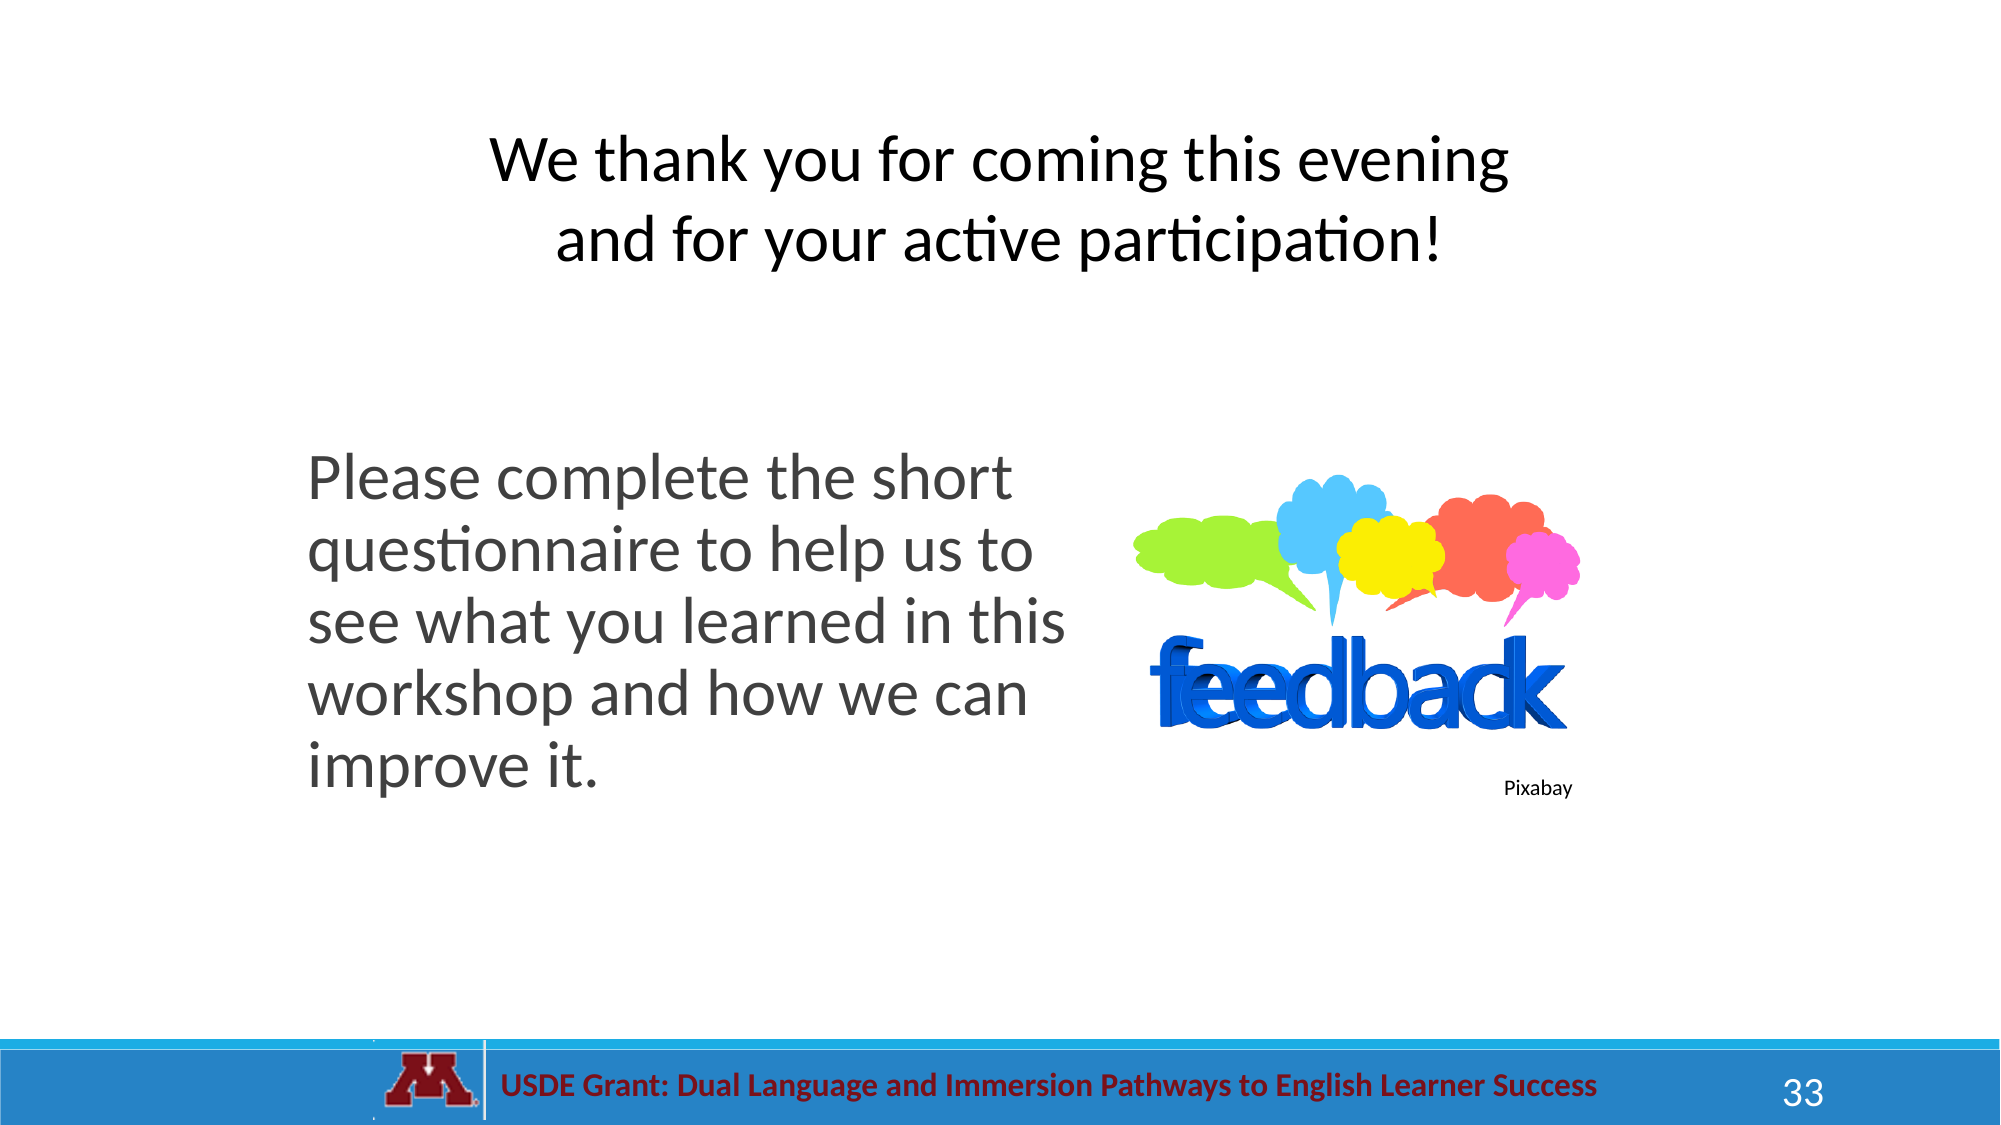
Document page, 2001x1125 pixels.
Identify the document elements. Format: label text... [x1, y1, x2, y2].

list Please complete the short questionnaire to help us to see what you learned in this workshop and how we can improve it. [307, 433, 1072, 994]
slide_number 33 [1624, 1059, 1840, 1120]
text_box USDE Grant: Dual Language and Immersion Pathways to English Learner Success [496, 1055, 1657, 1111]
text_box We thank you for coming this evening and for your active participation! [241, 107, 1759, 283]
picture [372, 1039, 487, 1120]
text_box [1121, 457, 1596, 809]
